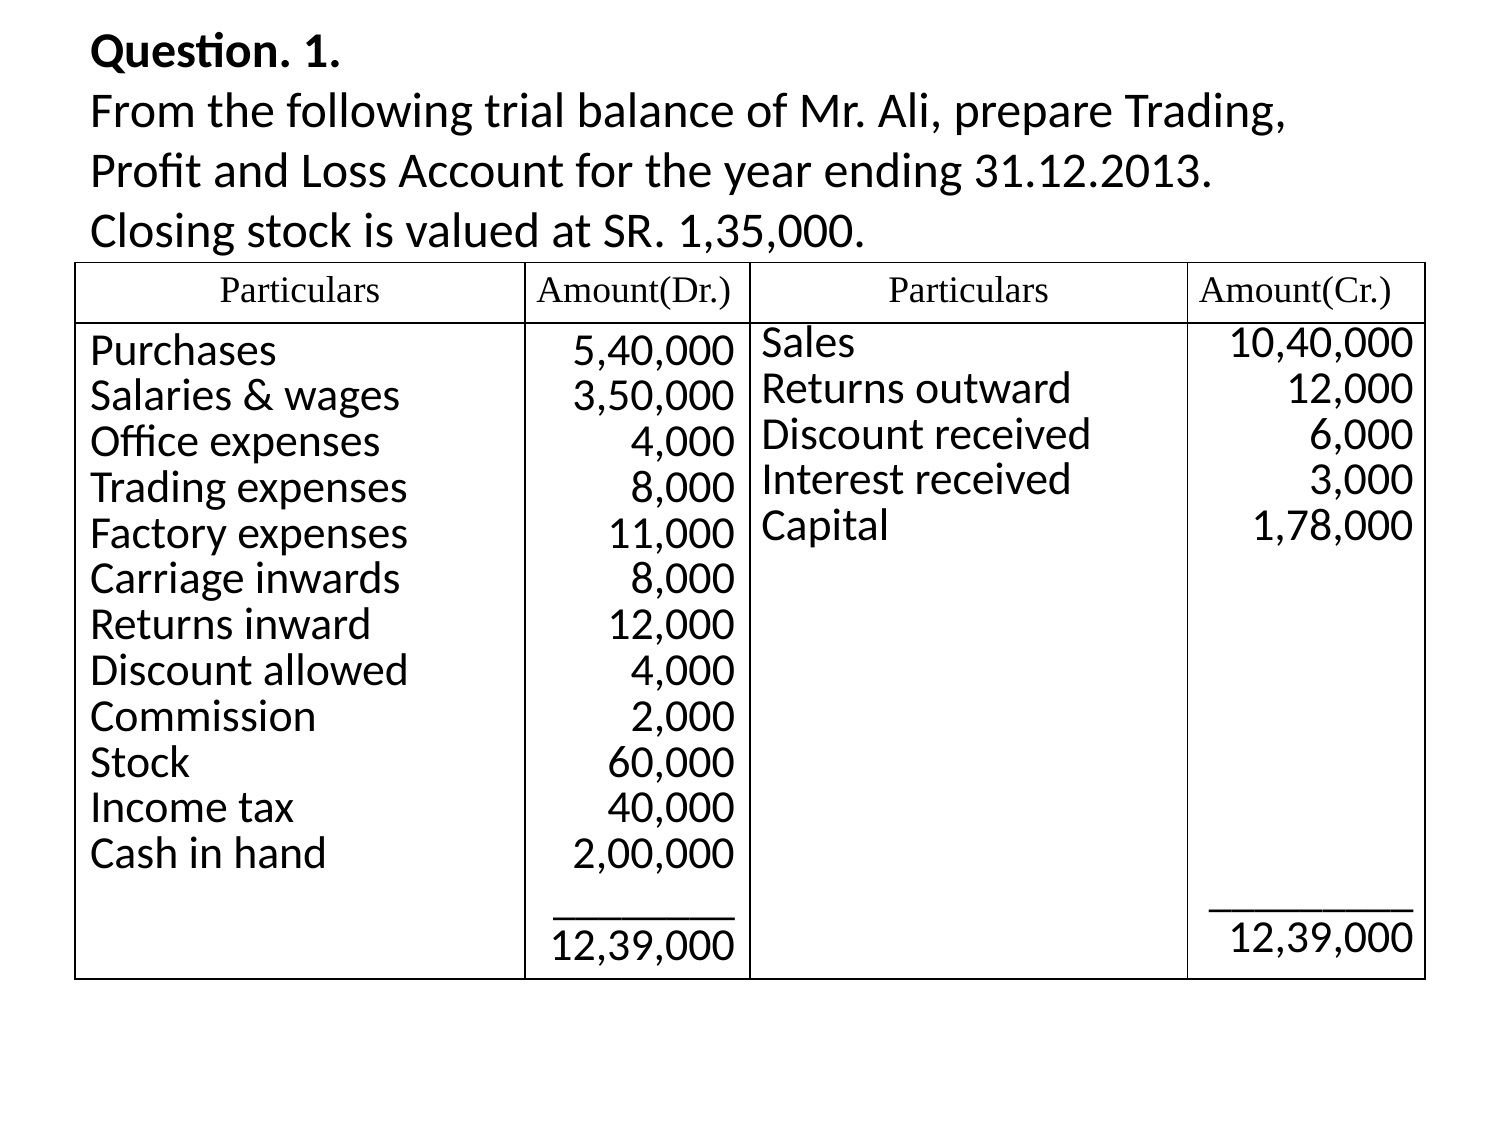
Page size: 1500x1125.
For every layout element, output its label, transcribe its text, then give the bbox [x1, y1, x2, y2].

table_cell 10,40,000 12,000 6,000 3,000 1,78,000 _________ 12,39,000 [1188, 324, 1424, 978]
table_header Particulars [76, 263, 524, 322]
table_header Amount(Cr.) [1188, 263, 1424, 322]
table_header Particulars [751, 263, 1187, 322]
title Question. 1. From the following trial balance of Mr. Ali, prepare Trading, Profit and Loss Account for the year ending 31.12.2013. Closing stock is valued at SR. 1,35,000. [75, 24, 1425, 250]
table_header Amount(Dr.) [526, 263, 749, 322]
table_cell Sales Returns outward Discount received Interest received Capital [751, 324, 1187, 978]
table_cell Purchases Salaries & wages Office expenses Trading expenses Factory expenses Carriage inwards Returns inward Discount allowed Commission Stock Income tax Cash in hand [76, 324, 524, 978]
table_cell 5,40,000 3,50,000 4,000 8,000 11,000 8,000 12,000 4,000 2,000 60,000 40,000 2,00,000 ________ 12,39,000 [526, 324, 749, 978]
